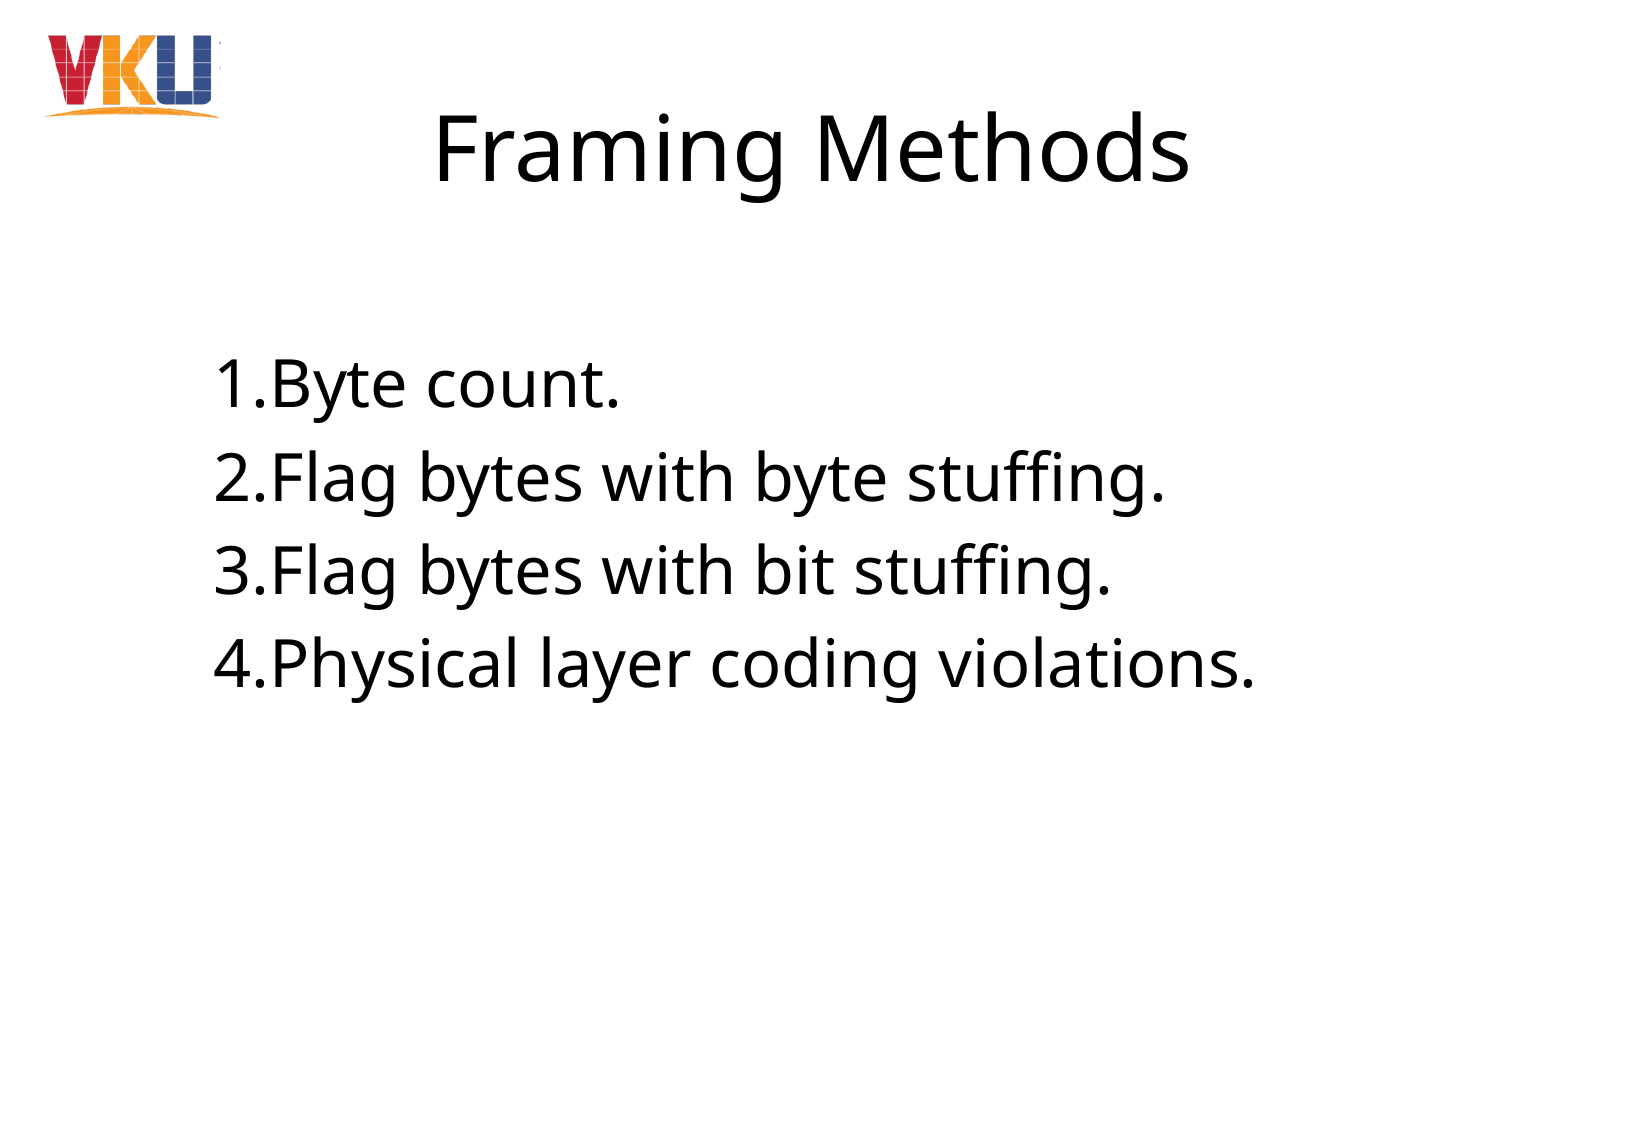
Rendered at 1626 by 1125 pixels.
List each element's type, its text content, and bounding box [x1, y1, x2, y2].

list Byte count. Flag bytes with byte stuffing. Flag bytes with bit stuffing. Physical layer coding violations. [198, 333, 1625, 1075]
picture [32, 21, 228, 51]
title Framing Methods [0, 51, 1625, 239]
